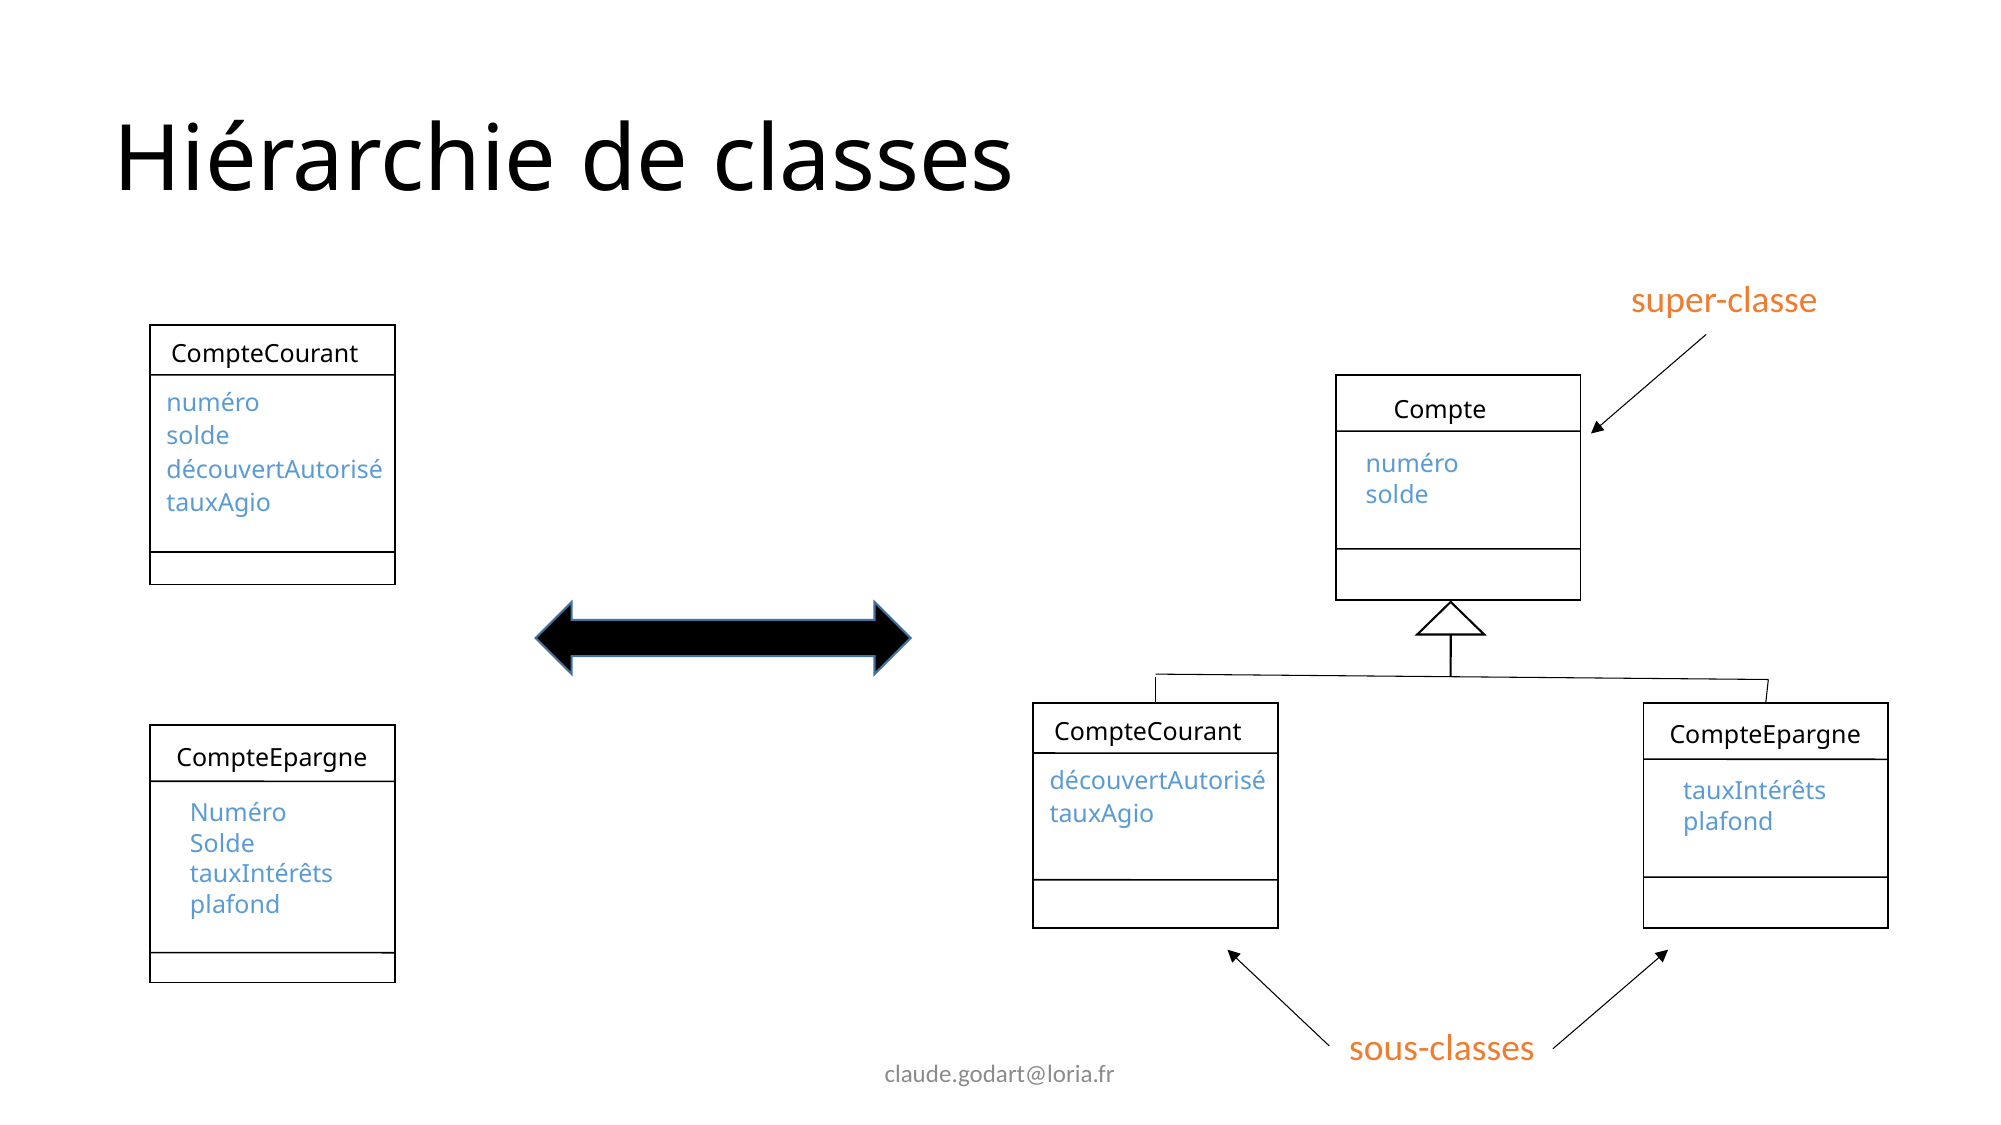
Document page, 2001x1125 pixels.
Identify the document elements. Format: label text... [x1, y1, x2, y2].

text_box CompteCourant [150, 337, 380, 375]
text_box Compte [1345, 393, 1535, 432]
text_box sous-classes [1334, 1015, 1550, 1076]
text_box [1335, 374, 1581, 431]
text_box [1335, 432, 1581, 548]
text_box [1643, 760, 1889, 877]
text_box numéro solde [1350, 451, 1551, 515]
text_box [150, 375, 396, 551]
text_box [150, 953, 395, 983]
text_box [1552, 949, 1669, 1049]
text_box découvertAutorisé tauxAgio [1034, 765, 1290, 835]
text_box CompteEpargne [159, 741, 385, 778]
text_box CompteEpargne [1653, 719, 1878, 756]
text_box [1590, 334, 1707, 434]
text_box [150, 724, 395, 781]
text_box Numéro Solde tauxIntérêts plafond [175, 799, 376, 955]
text_box [150, 782, 395, 952]
text_box [1033, 702, 1279, 753]
text_box [1033, 754, 1279, 879]
text_box numéro solde découvertAutorisé tauxAgio [151, 387, 407, 524]
text_box [150, 552, 396, 585]
text_box [1033, 880, 1279, 928]
title Hiérarchie de classes [98, 52, 1824, 270]
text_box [1765, 679, 1769, 703]
text_box [150, 324, 396, 374]
text_box [1643, 878, 1889, 928]
text_box [534, 599, 913, 677]
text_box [1155, 674, 1769, 680]
text_box [1414, 600, 1487, 636]
footer claude.godart@loria.fr [662, 1042, 1338, 1103]
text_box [1227, 949, 1330, 1046]
text_box tauxIntérêts plafond [1668, 777, 1869, 872]
text_box CompteCourant [1033, 715, 1263, 753]
text_box [1643, 702, 1889, 759]
text_box [1335, 549, 1581, 600]
text_box super-classe [1616, 267, 1834, 327]
